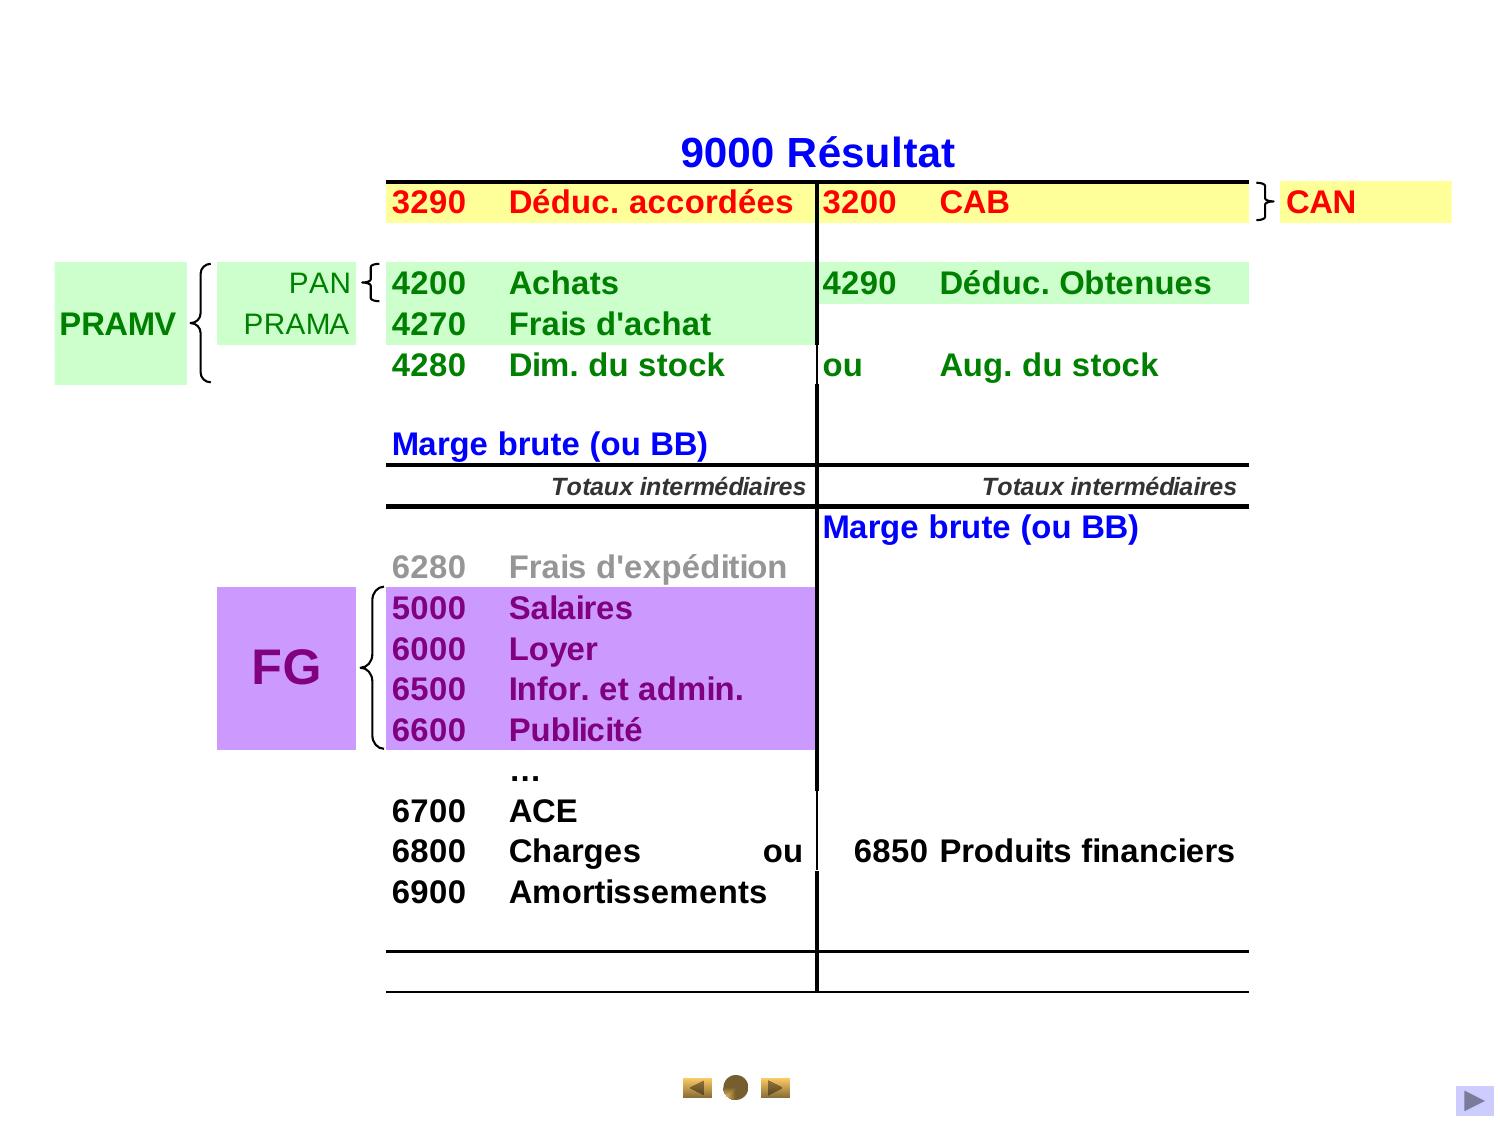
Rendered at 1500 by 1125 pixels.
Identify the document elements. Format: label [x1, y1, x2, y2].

text_box [1456, 1086, 1494, 1116]
text_box [53, 124, 1454, 994]
